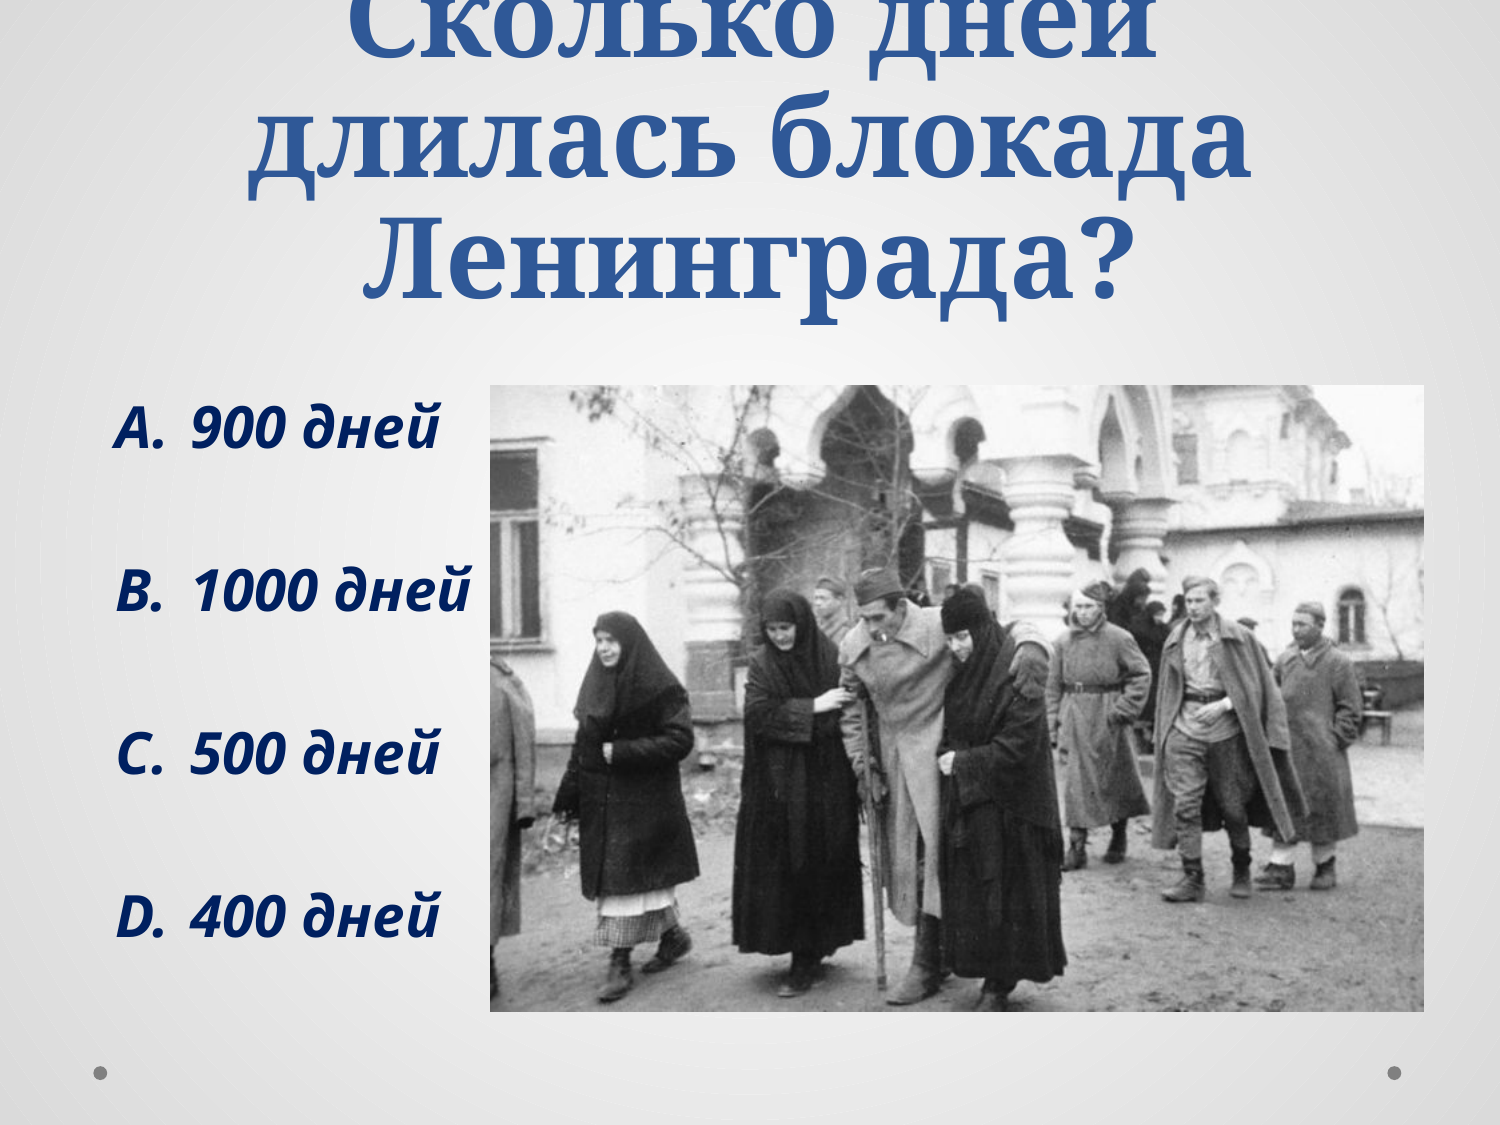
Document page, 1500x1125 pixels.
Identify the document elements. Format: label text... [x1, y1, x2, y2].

picture [489, 385, 1424, 1013]
title Сколько дней длилась блокада Ленинграда? [76, 66, 1427, 329]
list 900 дней 1000 дней 500 дней 400 дней [100, 382, 1451, 1125]
